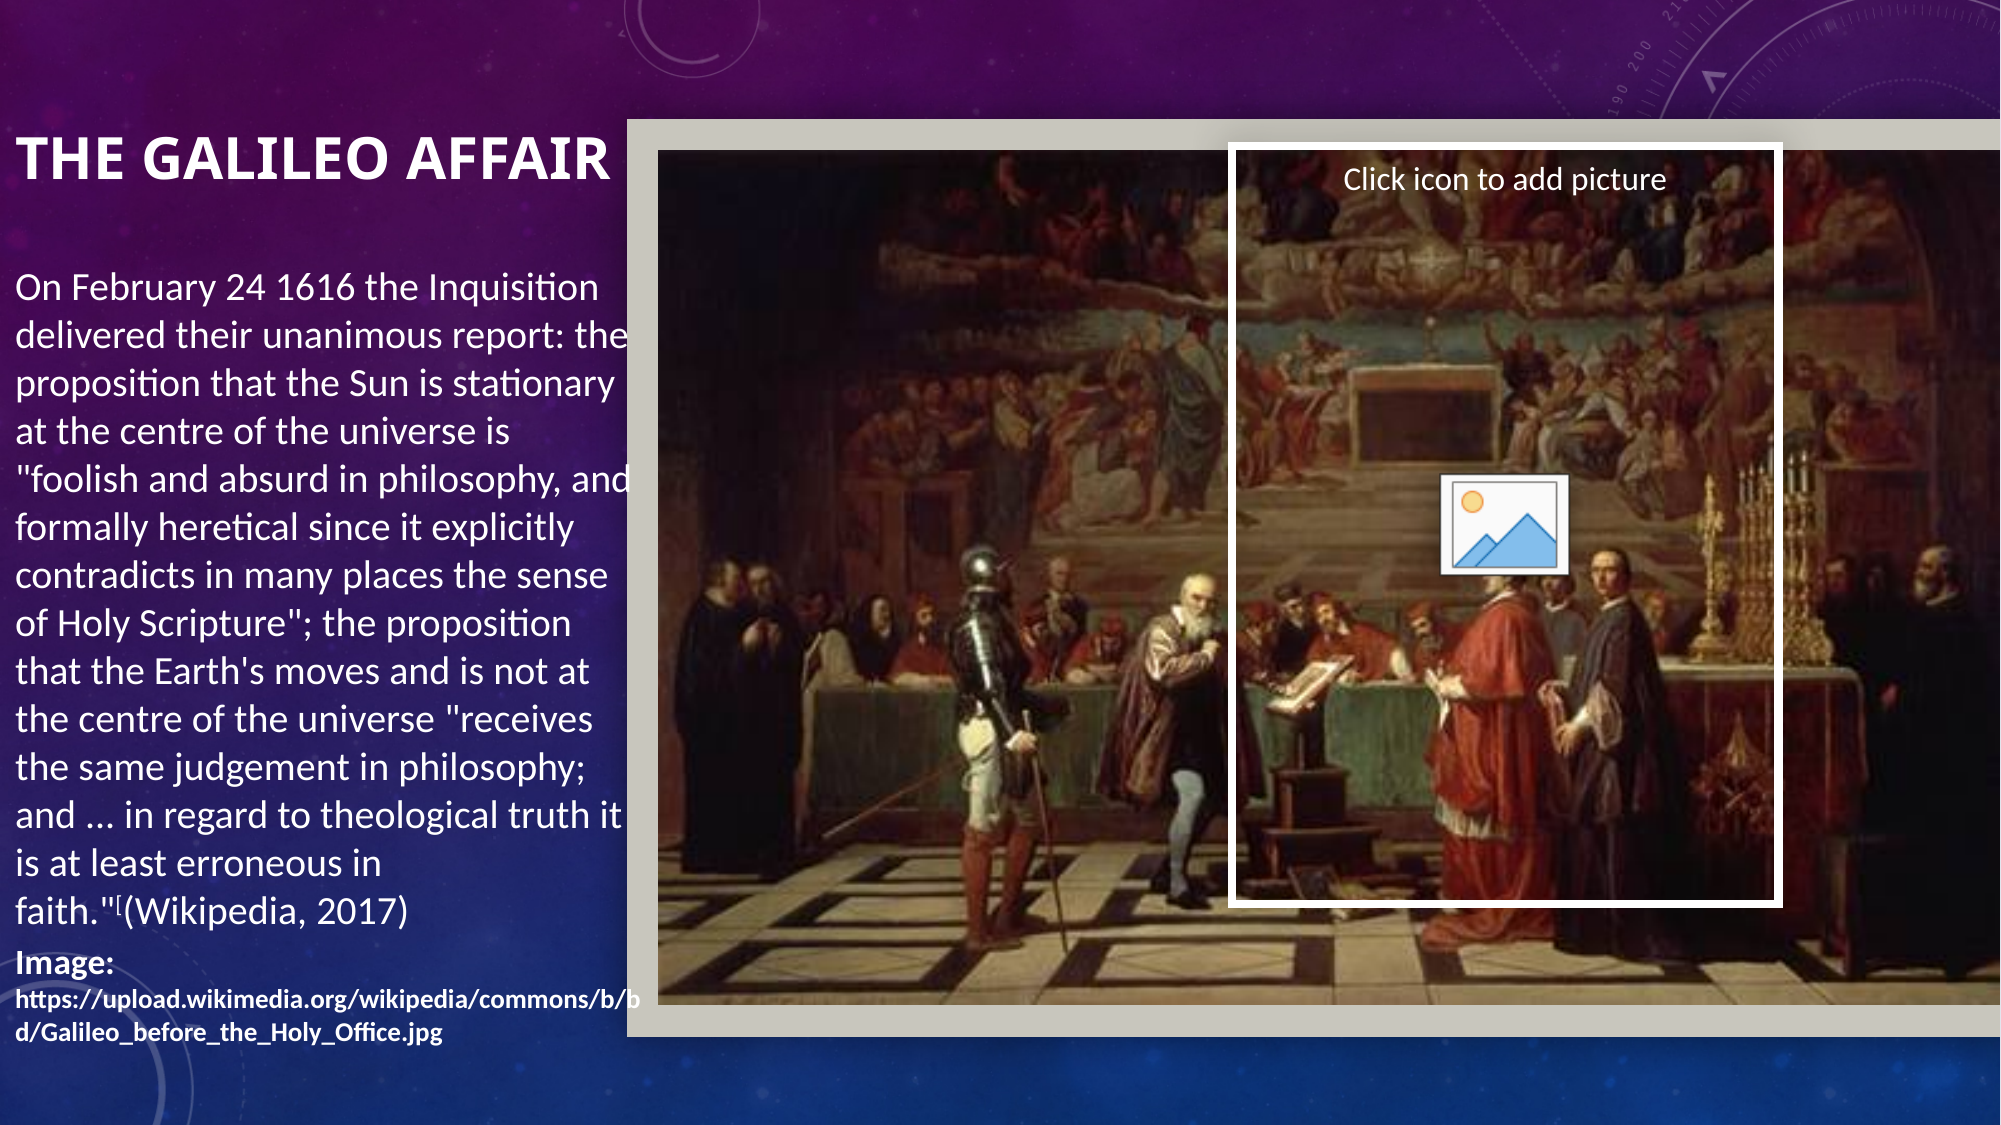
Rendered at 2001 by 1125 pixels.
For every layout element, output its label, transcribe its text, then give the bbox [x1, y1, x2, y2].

title The Galileo Affair [0, 0, 1130, 198]
picture [0, 0, 2001, 1125]
list On February 24 1616 the Inquisition delivered their unanimous report: the proposition that the Sun is stationary at the centre of the universe is "foolish and absurd in philosophy, and formally heretical since it explicitly contradicts in many places the sense of Holy Scripture"; the proposition that the Earth's moves and is not at the centre of the universe "receives the same judgement in philosophy; and ... in regard to theological truth it is at least erroneous in faith."[(Wikipedia, 2017) Image: https://upload.wikimedia.org/wikipedia/commons/b/bd/Galileo_before_the_Holy_Office.jpg [0, 198, 659, 1076]
